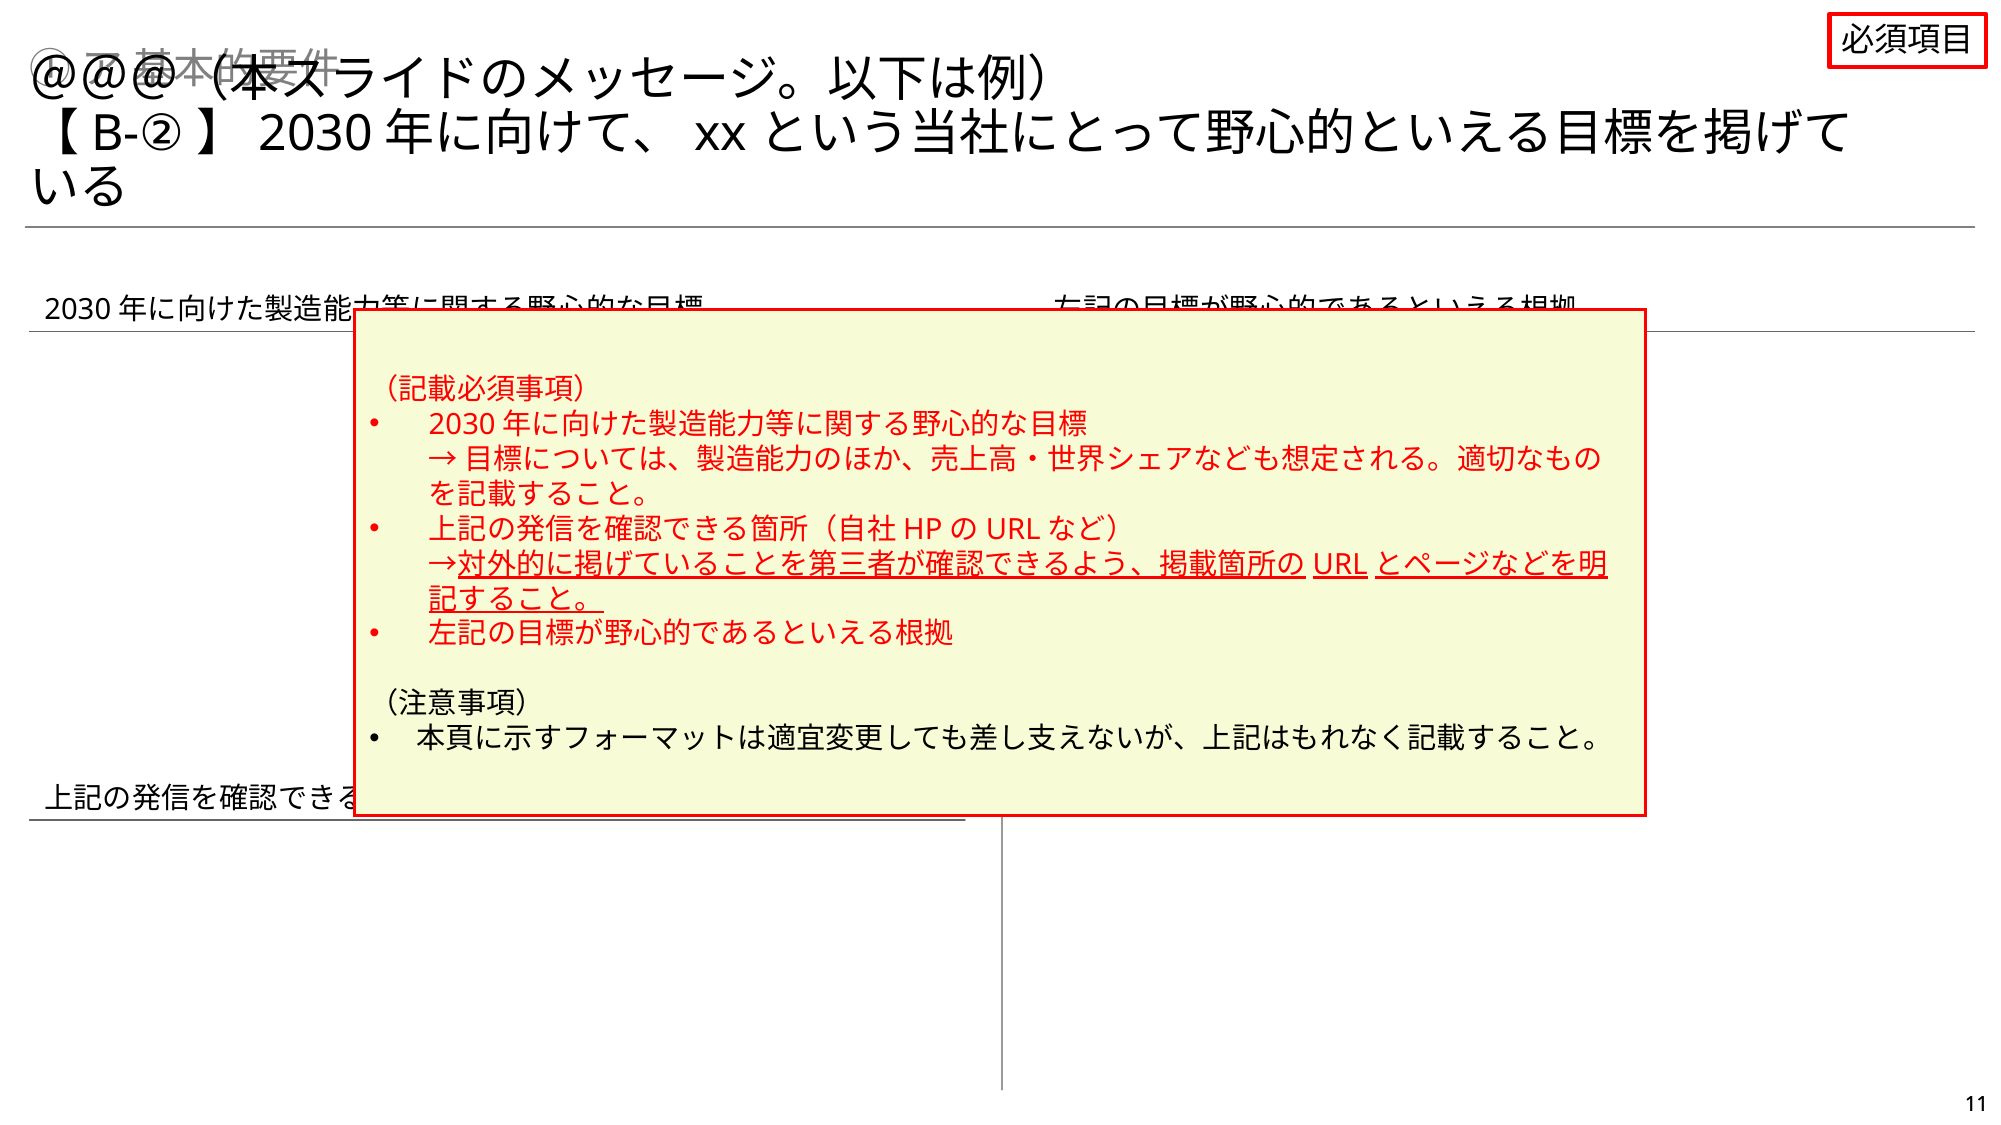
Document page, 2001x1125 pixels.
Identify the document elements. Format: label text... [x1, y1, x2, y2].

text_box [28, 772, 966, 821]
text_box ＠＠＠（本スライドのメッセージ。以下は例） 【B-②】2030年に向けて、xxという当社にとって野心的といえる目標を掲げている [29, 53, 1875, 216]
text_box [1038, 283, 1975, 332]
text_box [28, 283, 966, 332]
text_box ①ア 基本的要件 [29, 47, 1802, 53]
text_box （記載必須事項） 2030年に向けた製造能力等に関する野心的な目標 → 目標については、製造能力のほか、売上高・世界シェアなども想定される。適切なものを記載すること。 上記の発信を確認できる箇所（自社HPのURLなど） →対外的に掲げていることを第三者が確認できるよう、掲載箇所のURLとページなどを明記すること。 左記の目標が野心的であるといえる根拠 （注意事項） 本頁に示すフォーマットは適宜変更しても差し支えないが、上記はもれなく記載すること。 [353, 308, 1647, 817]
text_box 必須項目 [1829, 13, 1986, 68]
